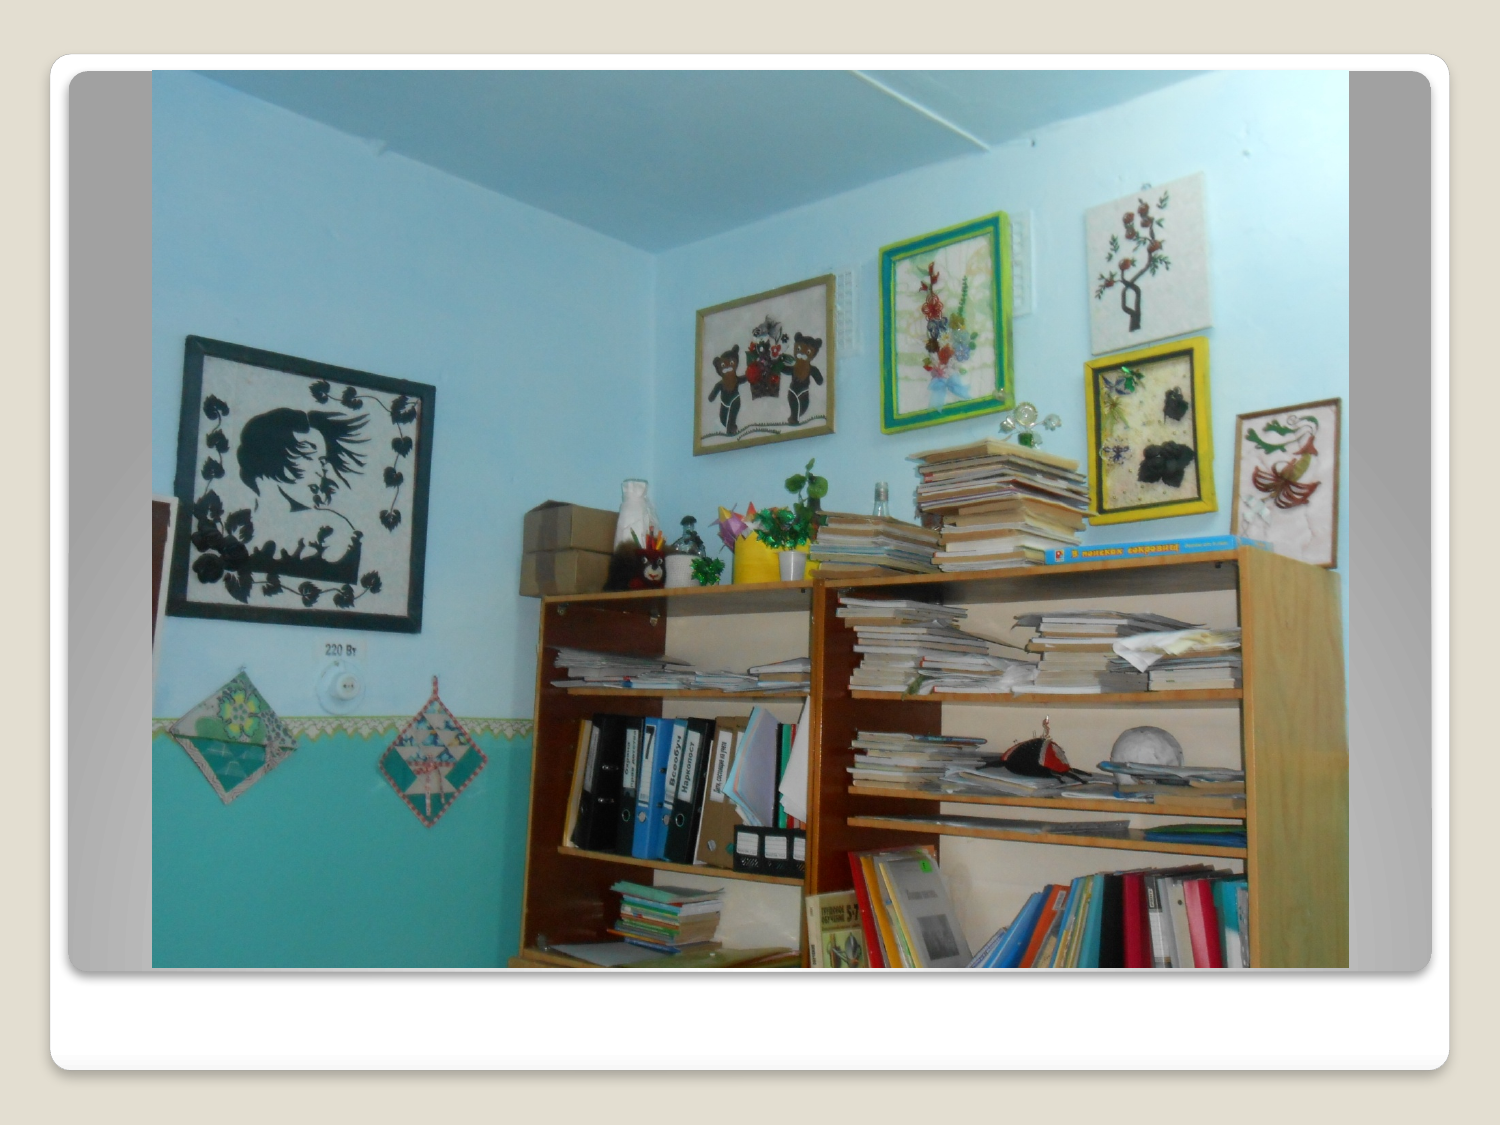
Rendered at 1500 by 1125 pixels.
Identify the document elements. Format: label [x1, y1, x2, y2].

list [152, 70, 1350, 968]
